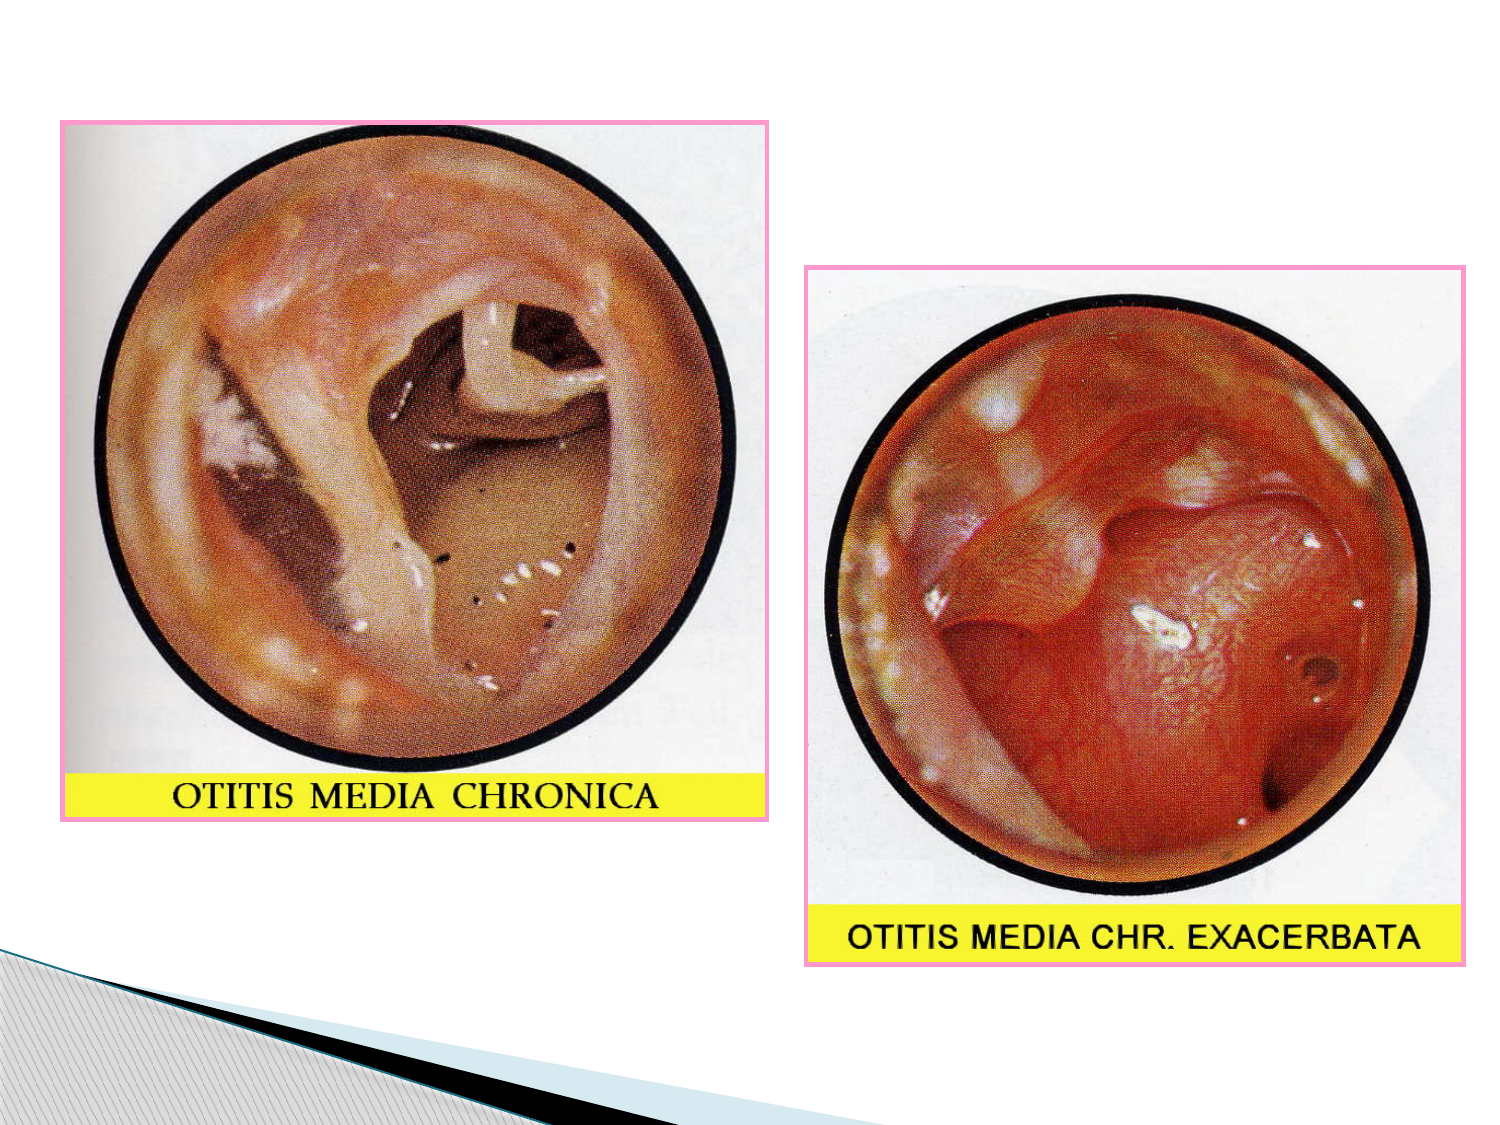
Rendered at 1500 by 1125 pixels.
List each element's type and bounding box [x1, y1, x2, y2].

picture [64, 124, 766, 818]
picture [808, 269, 1462, 963]
